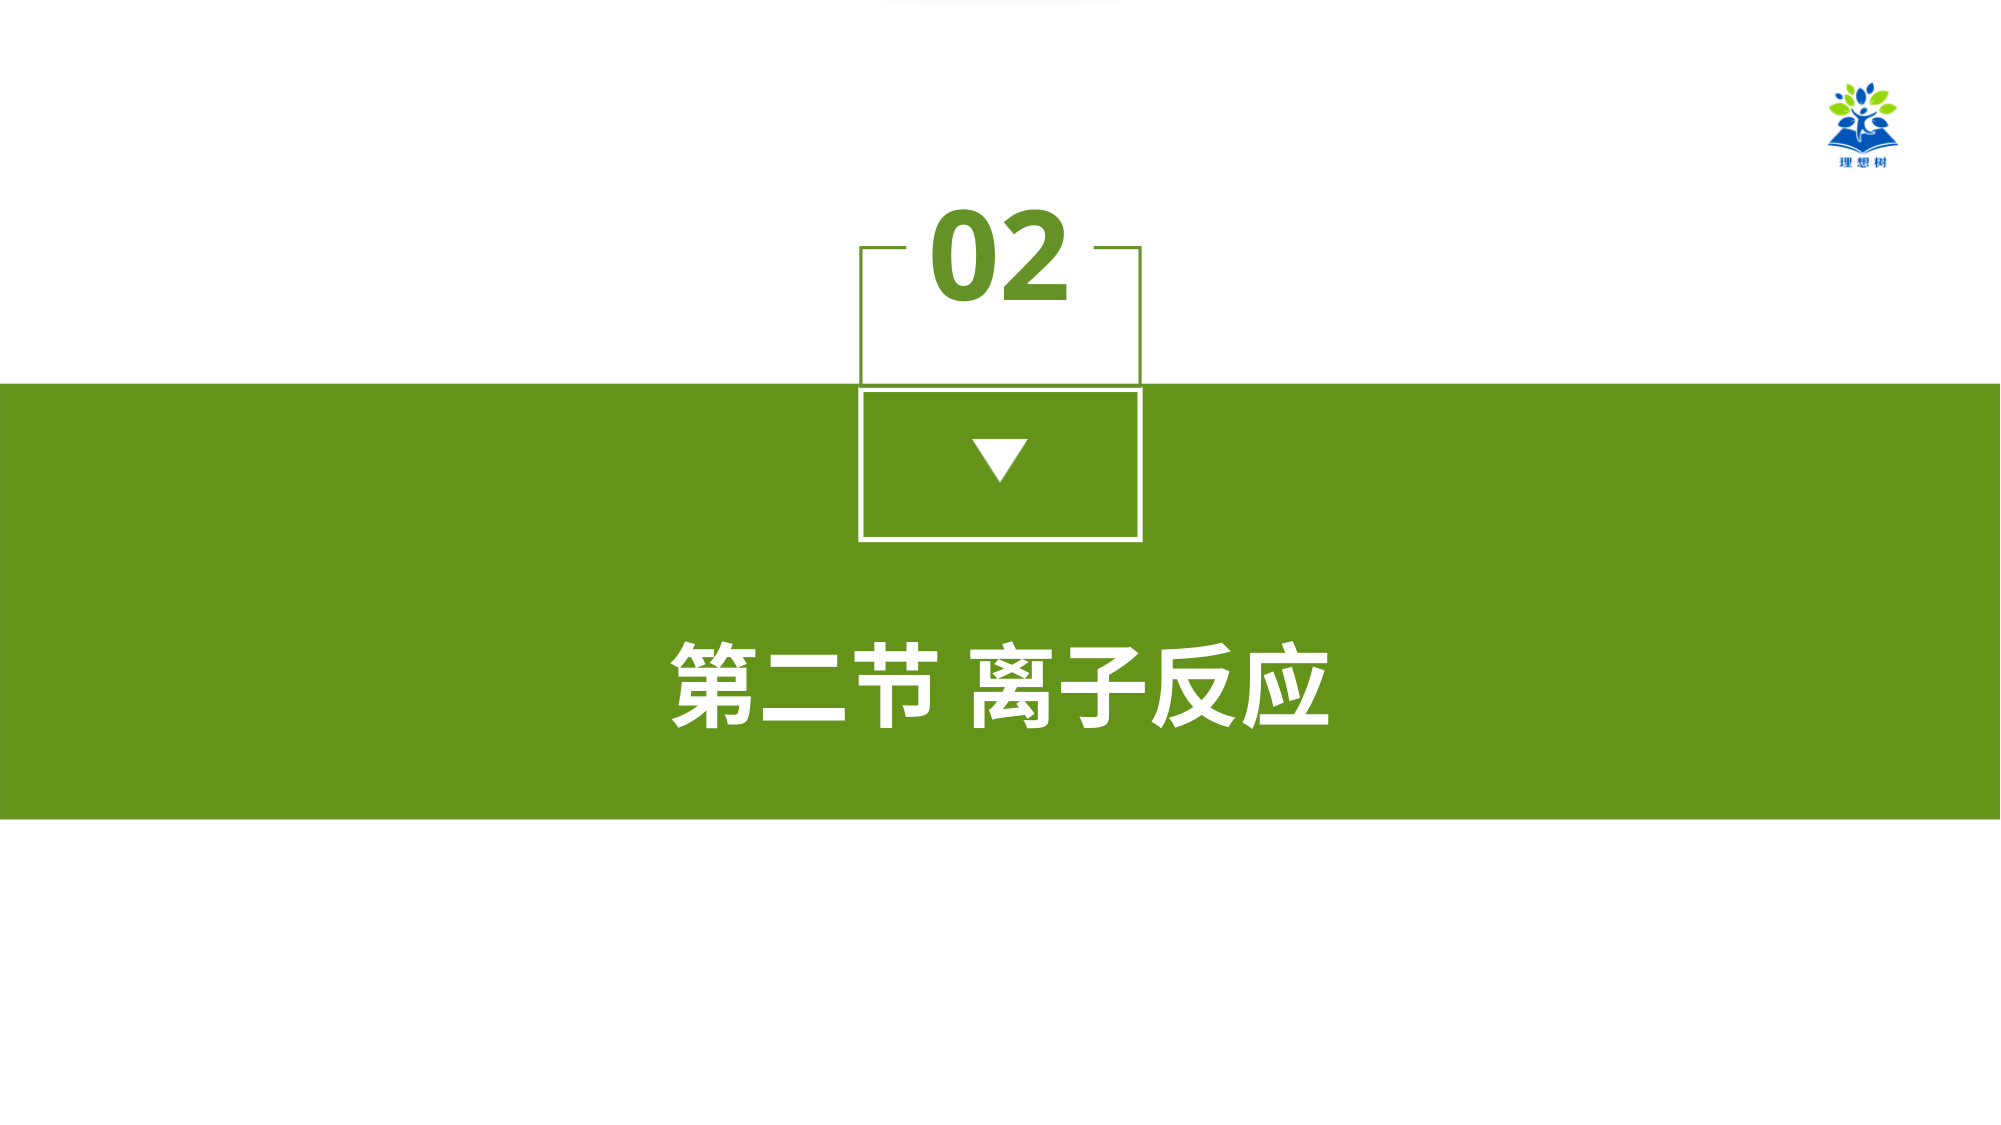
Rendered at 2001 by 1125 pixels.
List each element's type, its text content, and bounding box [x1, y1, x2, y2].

picture [0, 0, 2000, 619]
picture [0, 746, 2000, 1125]
text_box 第二节 离子反应 [0, 619, 2000, 746]
text_box 02 [839, 158, 1160, 336]
